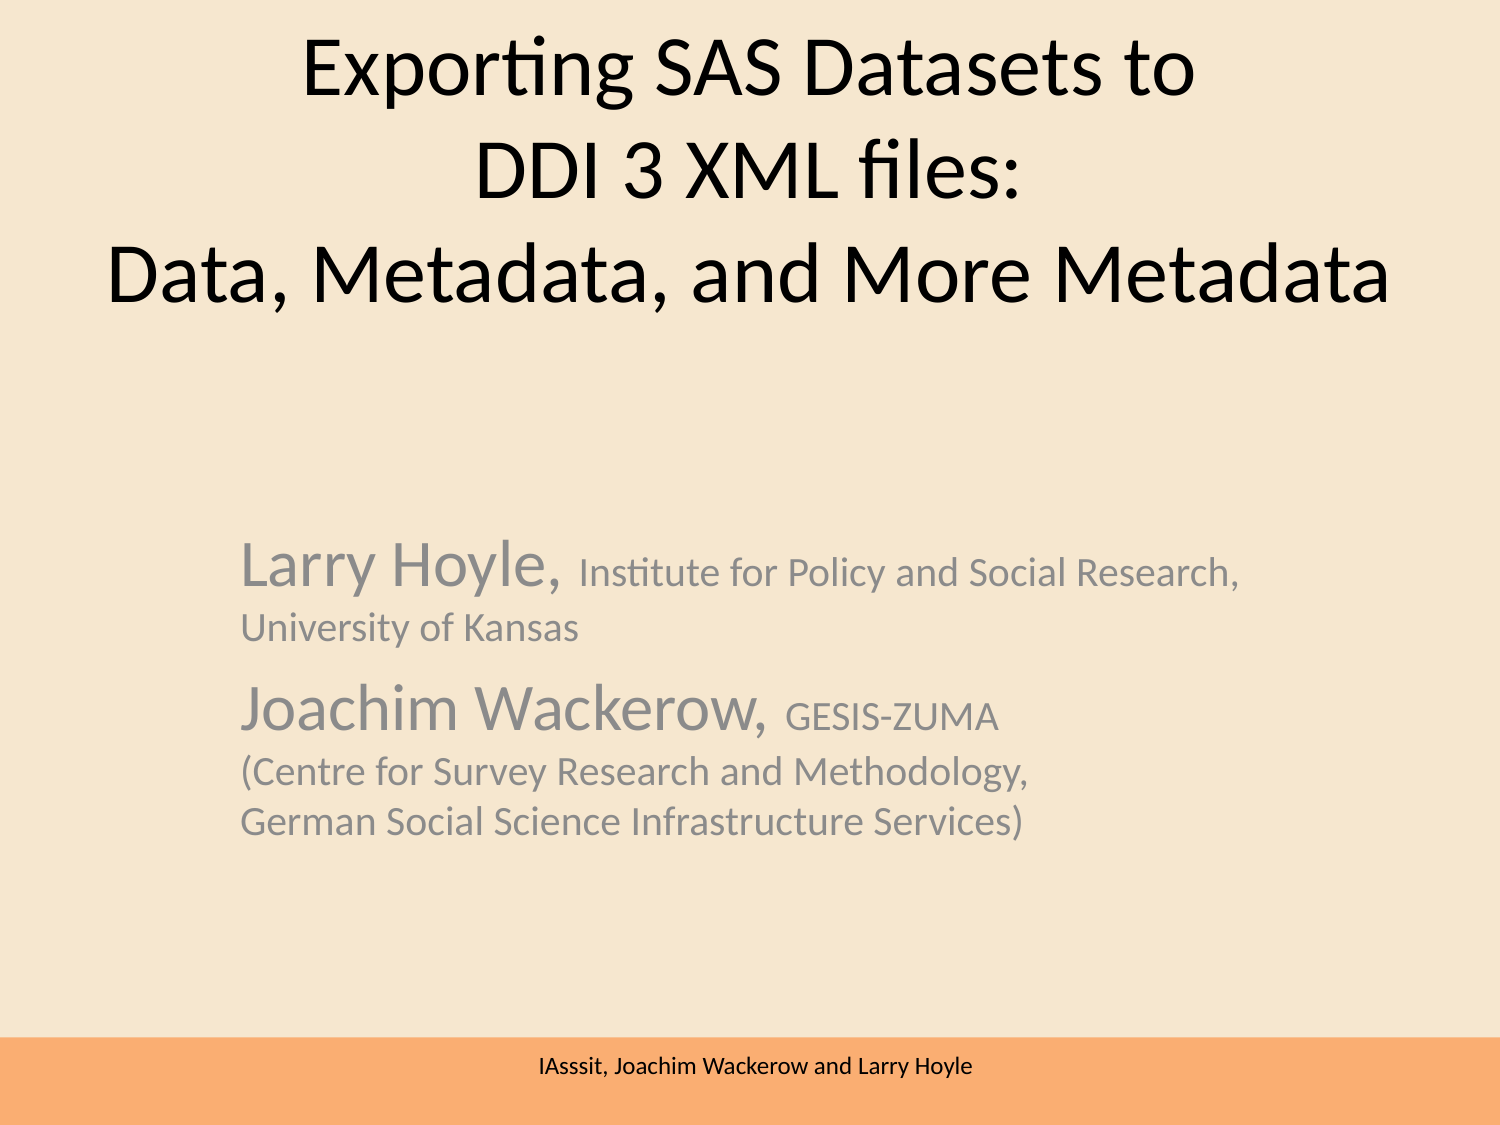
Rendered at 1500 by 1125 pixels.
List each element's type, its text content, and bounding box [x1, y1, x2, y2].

subtitle Larry Hoyle, Institute for Policy and Social Research, University of Kansas Joachim Wackerow, GESIS-ZUMA (Centre for Survey Research and Methodology, German Social Science Infrastructure Services) [225, 512, 1275, 925]
footer IAsssit, Joachim Wackerow and Larry Hoyle [399, 1042, 1113, 1103]
title Exporting SAS Datasets to DDI 3 XML files: Data, Metadata, and More Metadata [24, 0, 1475, 329]
